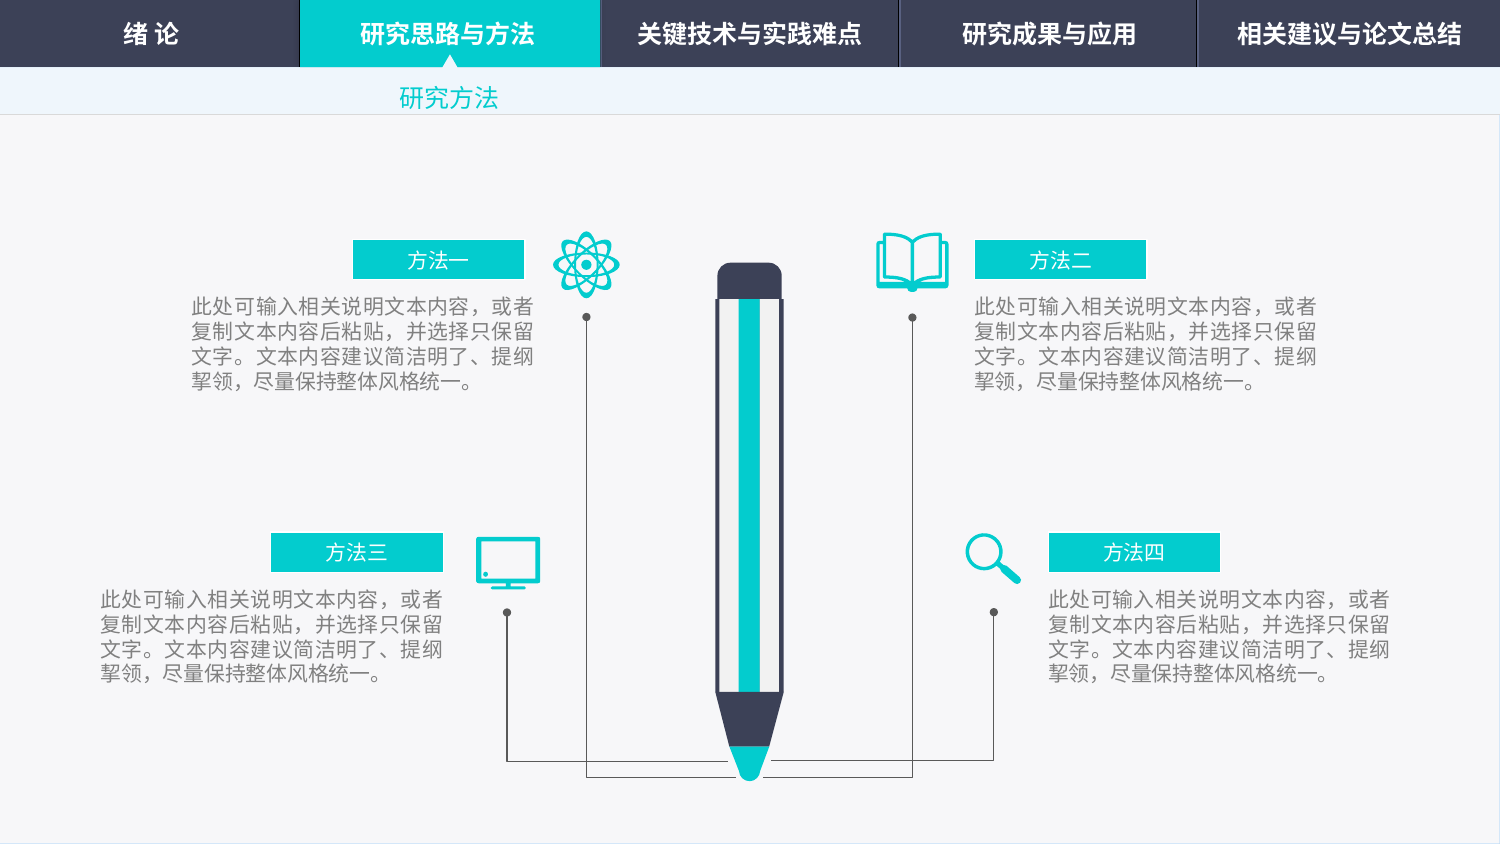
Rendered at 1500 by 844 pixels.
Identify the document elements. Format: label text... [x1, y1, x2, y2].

text_box [876, 232, 949, 292]
text_box 关键技术与实践难点 [599, 9, 899, 59]
text_box 绪 论 [0, 9, 297, 59]
text_box [789, 608, 998, 762]
text_box [789, 762, 913, 778]
text_box [789, 313, 917, 748]
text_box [552, 231, 620, 299]
text_box 此处可输入相关说明文本内容，或者复制文本内容后粘贴，并选择只保留文字。文本内容建议简洁明了、提纲挈领，尽量保持整体风格统一。 [1048, 586, 1391, 687]
text_box 相关建议与论文总结 [1199, 9, 1500, 59]
text_box [586, 762, 709, 778]
text_box 研究方法 [384, 59, 515, 120]
text_box 此处可输入相关说明文本内容，或者复制文本内容后粘贴，并选择只保留文字。文本内容建议简洁明了、提纲挈领，尽量保持整体风格统一。 [191, 293, 535, 394]
text_box [502, 608, 709, 762]
text_box 方法四 [1046, 530, 1223, 575]
text_box 方法二 [972, 237, 1149, 282]
text_box 研究思路与方法 [297, 9, 599, 59]
text_box 此处可输入相关说明文本内容，或者复制文本内容后粘贴，并选择只保留文字。文本内容建议简洁明了、提纲挈领，尽量保持整体风格统一。 [974, 293, 1317, 394]
text_box 方法一 [350, 237, 527, 282]
text_box [582, 312, 709, 747]
text_box 方法三 [268, 530, 445, 575]
text_box [965, 533, 1022, 585]
text_box 此处可输入相关说明文本内容，或者复制文本内容后粘贴，并选择只保留文字。文本内容建议简洁明了、提纲挈领，尽量保持整体风格统一。 [100, 586, 444, 687]
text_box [715, 262, 784, 782]
text_box 研究成果与应用 [899, 9, 1199, 59]
text_box [476, 536, 541, 590]
